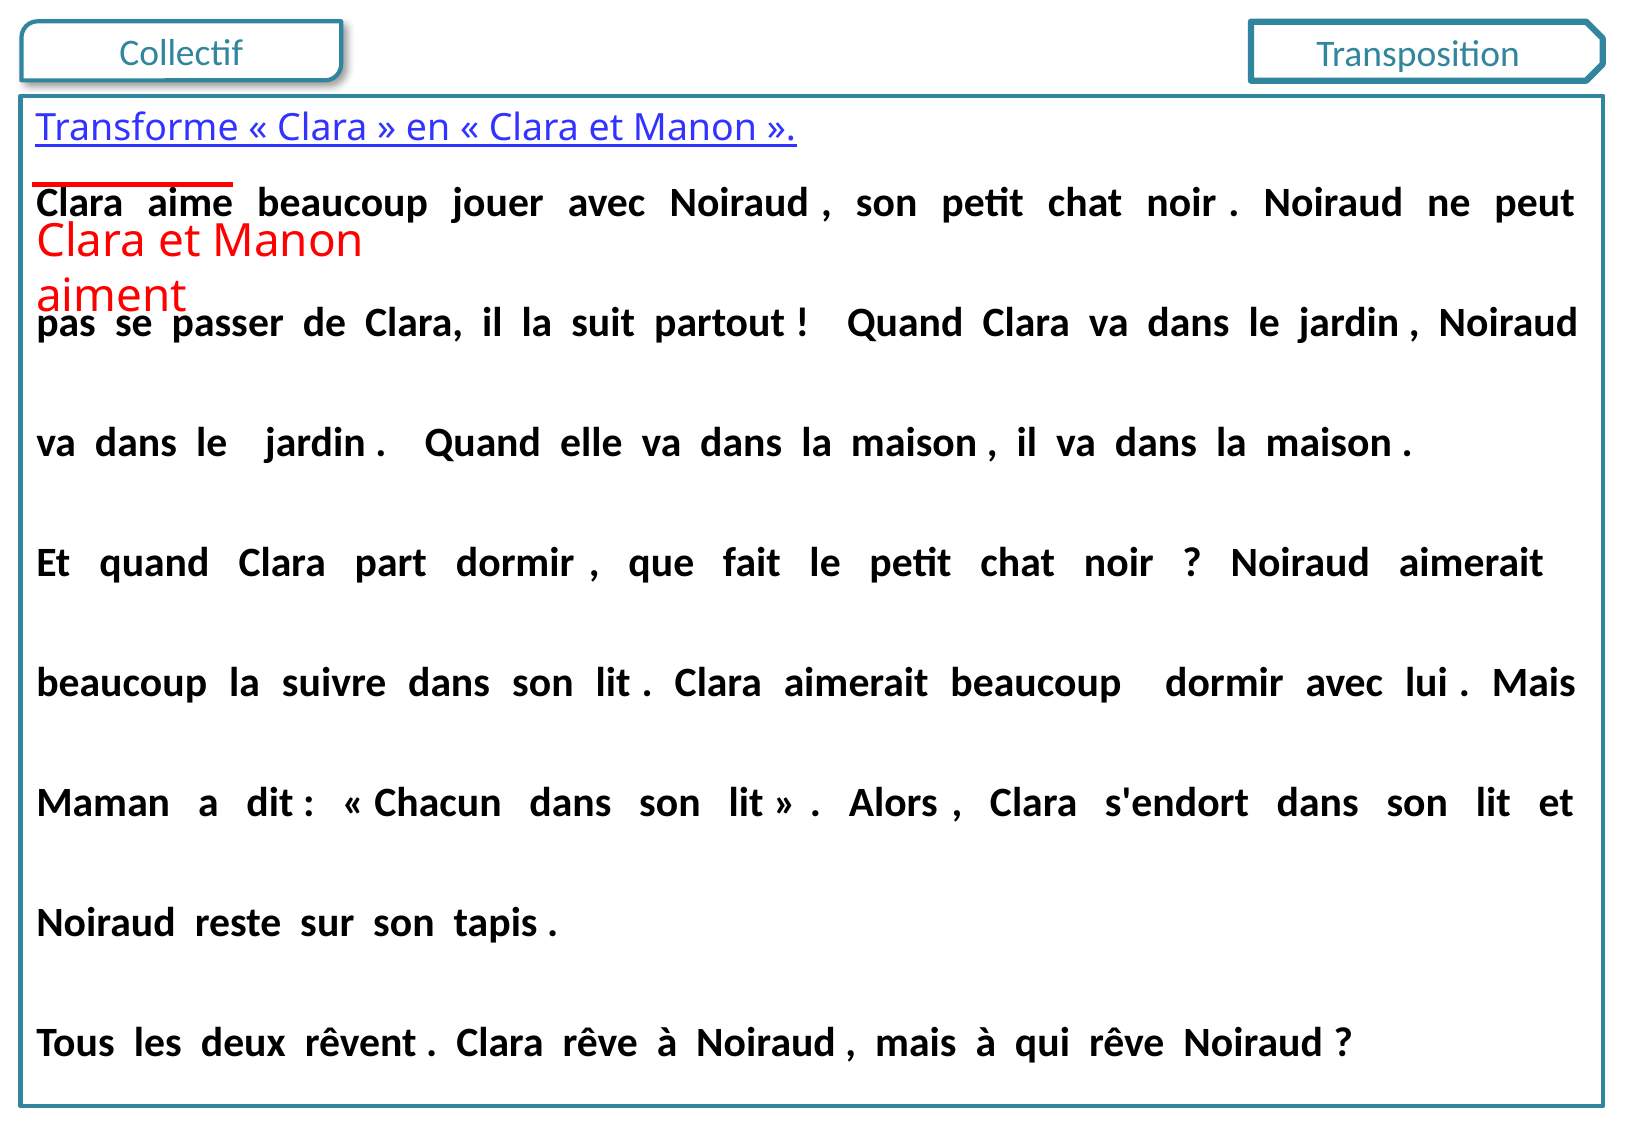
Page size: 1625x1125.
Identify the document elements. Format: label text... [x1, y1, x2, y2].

list Clara aime beaucoup jouer avec Noiraud , son petit chat noir . Noiraud ne peut pas se passer de Clara, il la suit partout ! Quand Clara va dans le jardin , Noiraud va dans le jardin . Quand elle va dans la maison , il va dans la maison . Et quand Clara part dormir , que fait le petit chat noir ? Noiraud aimerait beaucoup la suivre dans son lit . Clara aimerait beaucoup dormir avec lui . Mais Maman a dit : « Chacun dans son lit » . Alors , Clara s'endort dans son lit et Noiraud reste sur son tapis . Tous les deux rêvent . Clara rêve à Noiraud , mais à qui rêve Noiraud ? [21, 97, 1604, 1106]
list Transforme « Clara » en « Clara et Manon ». [18, 94, 1605, 1108]
list Transposition [1251, 21, 1585, 81]
text_box Clara et Manon aiment [21, 202, 494, 328]
